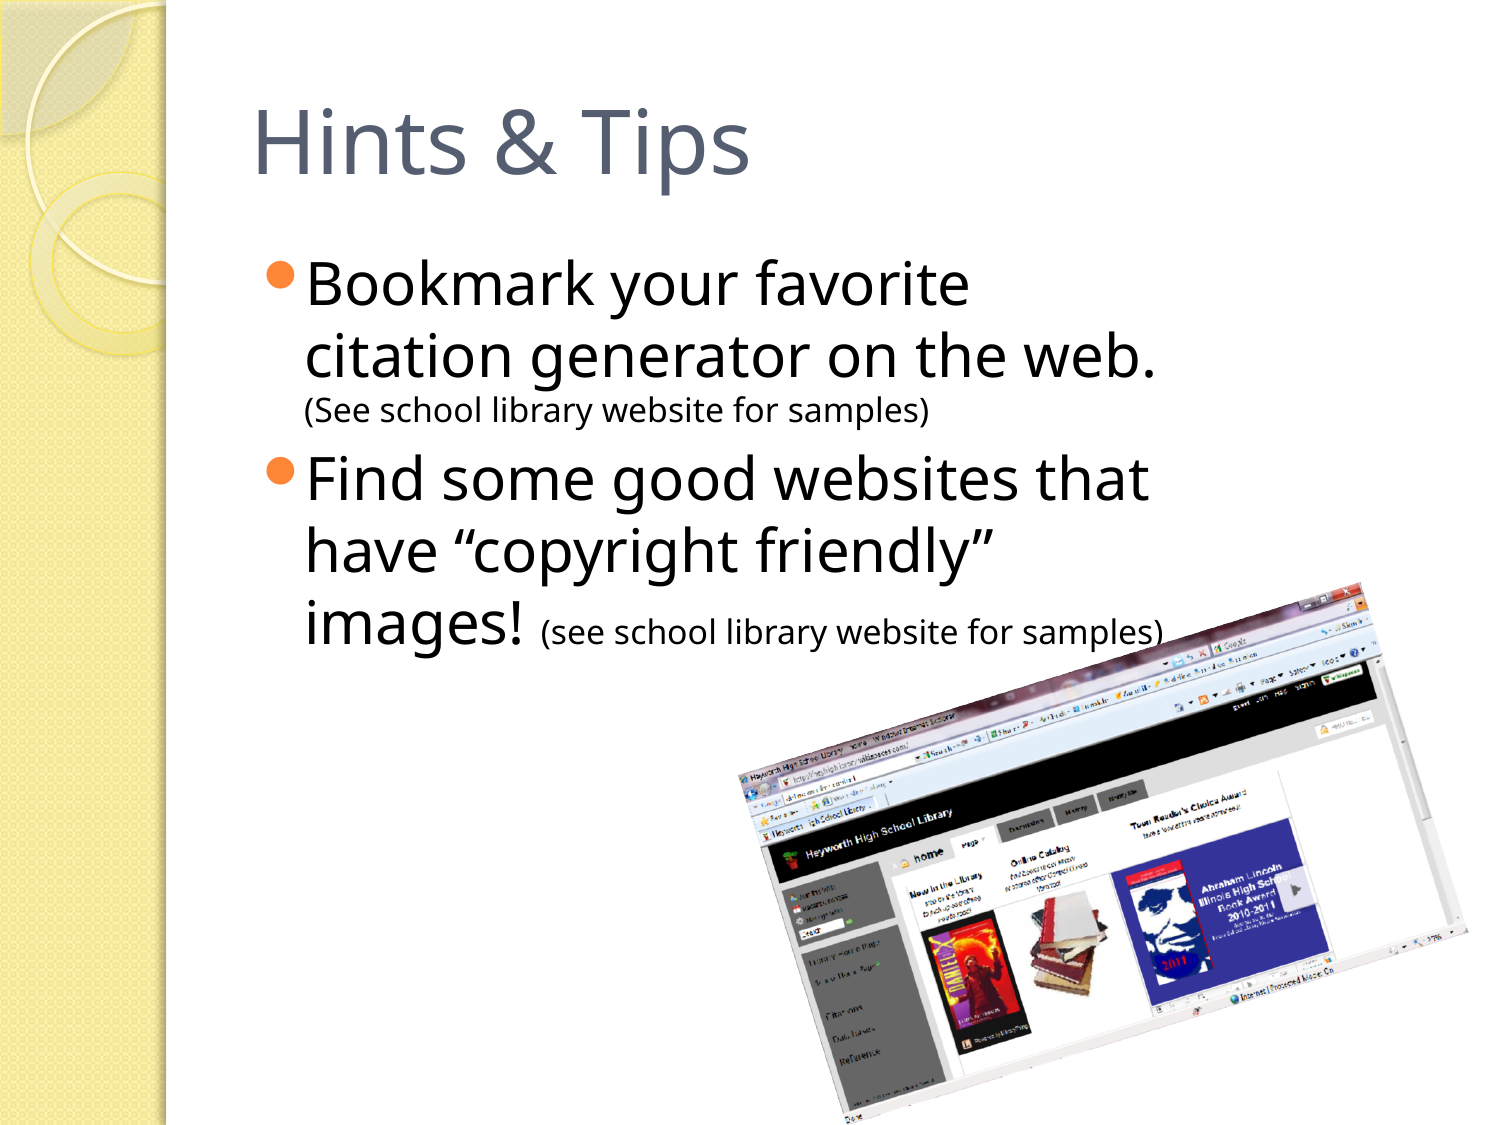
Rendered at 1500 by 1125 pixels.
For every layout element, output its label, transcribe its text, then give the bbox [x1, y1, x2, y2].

picture [739, 583, 1468, 1125]
list Bookmark your favorite citation generator on the web. (See school library website for samples) Find some good websites that have “copyright friendly” images! (see school library website for samples) [235, 237, 1188, 688]
title Hints & Tips [235, 45, 1466, 233]
